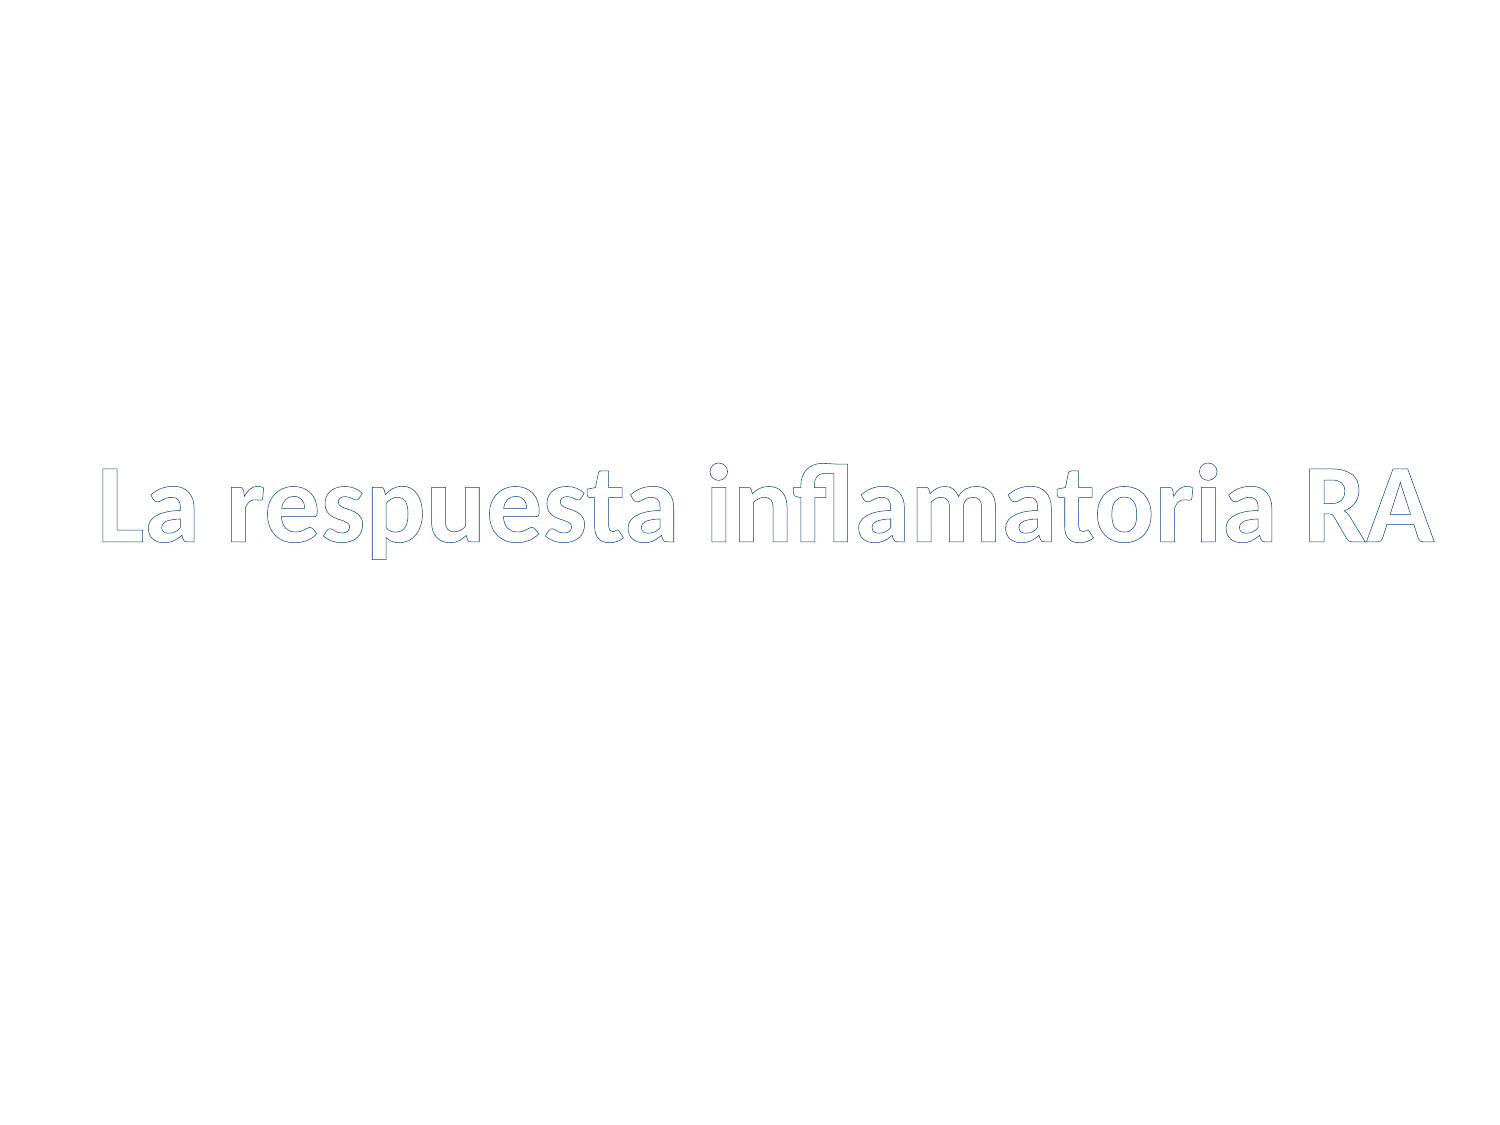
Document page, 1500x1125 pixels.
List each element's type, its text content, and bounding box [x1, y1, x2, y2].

text_box La respuesta inflamatoria RA [46, 421, 1486, 572]
